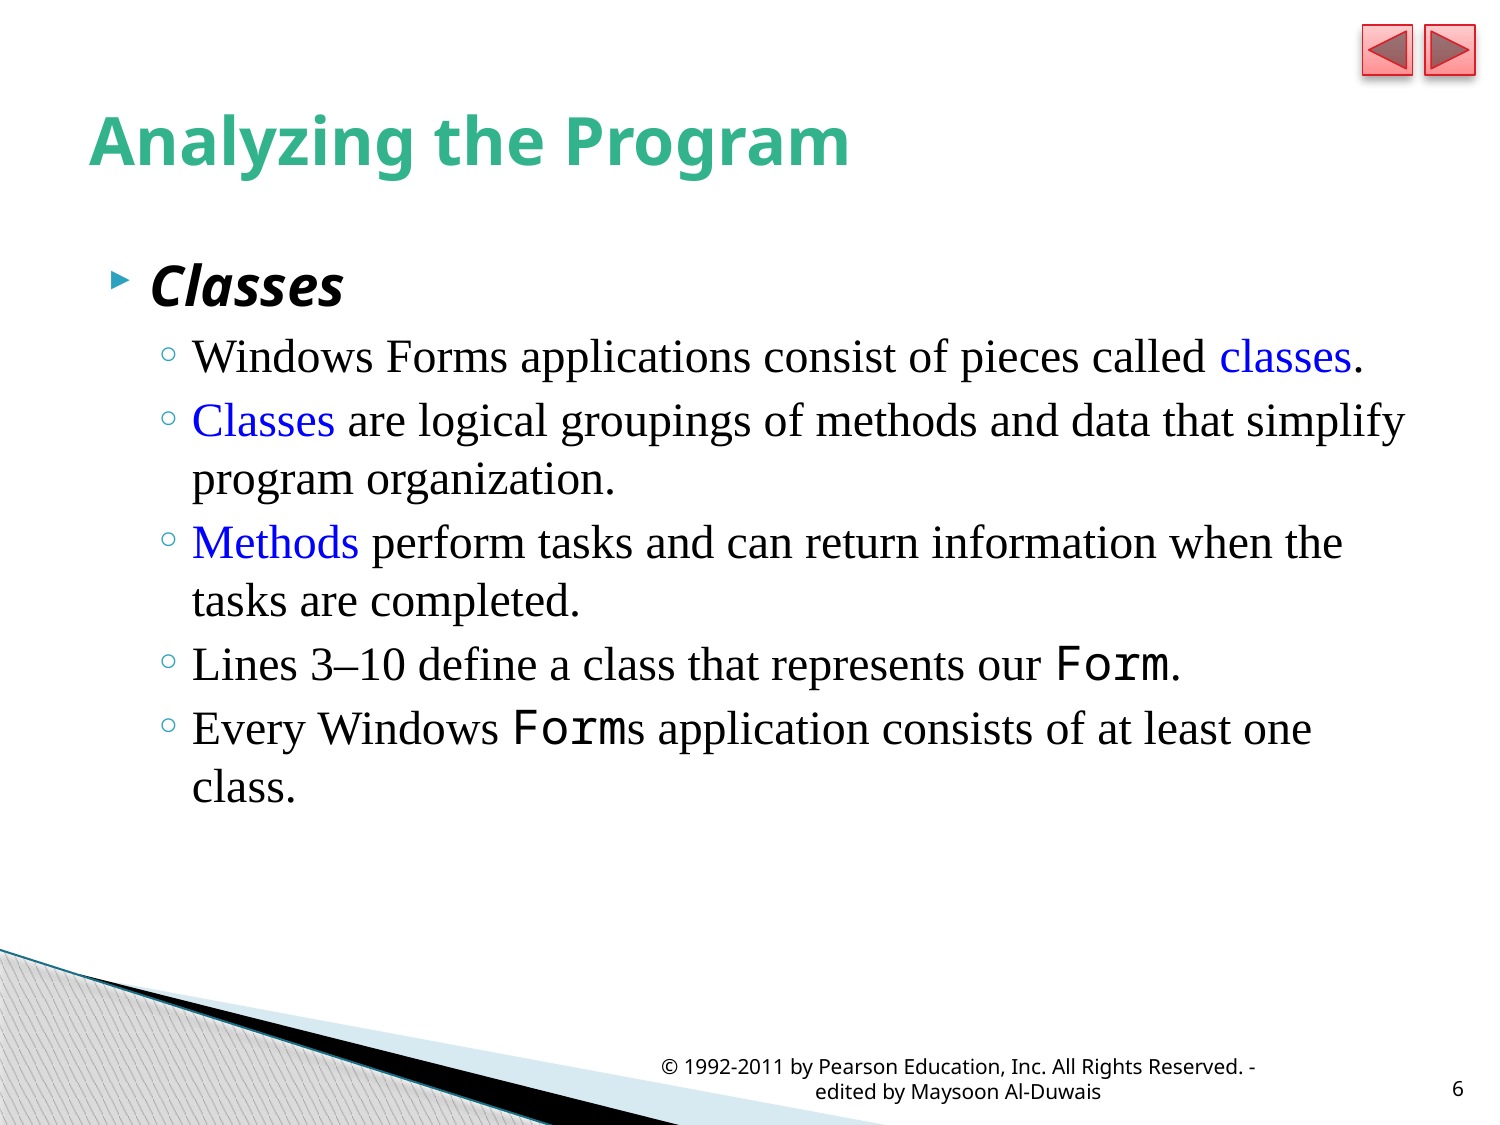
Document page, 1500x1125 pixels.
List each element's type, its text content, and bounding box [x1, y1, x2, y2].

slide_number 6 [1418, 1051, 1479, 1112]
footer © 1992-2011 by Pearson Education, Inc. All Rights Reserved. - edited by Maysoon Al-Duwais [612, 1051, 1305, 1112]
list Classes Windows Forms applications consist of pieces called classes. Classes are logical groupings of methods and data that simplify program organization. Methods perform tasks and can return information when the tasks are completed. Lines 3–10 define a class that represents our Form. Every Windows Forms application consists of at least one class. [74, 242, 1426, 986]
title Analyzing the Program [75, 45, 1425, 233]
